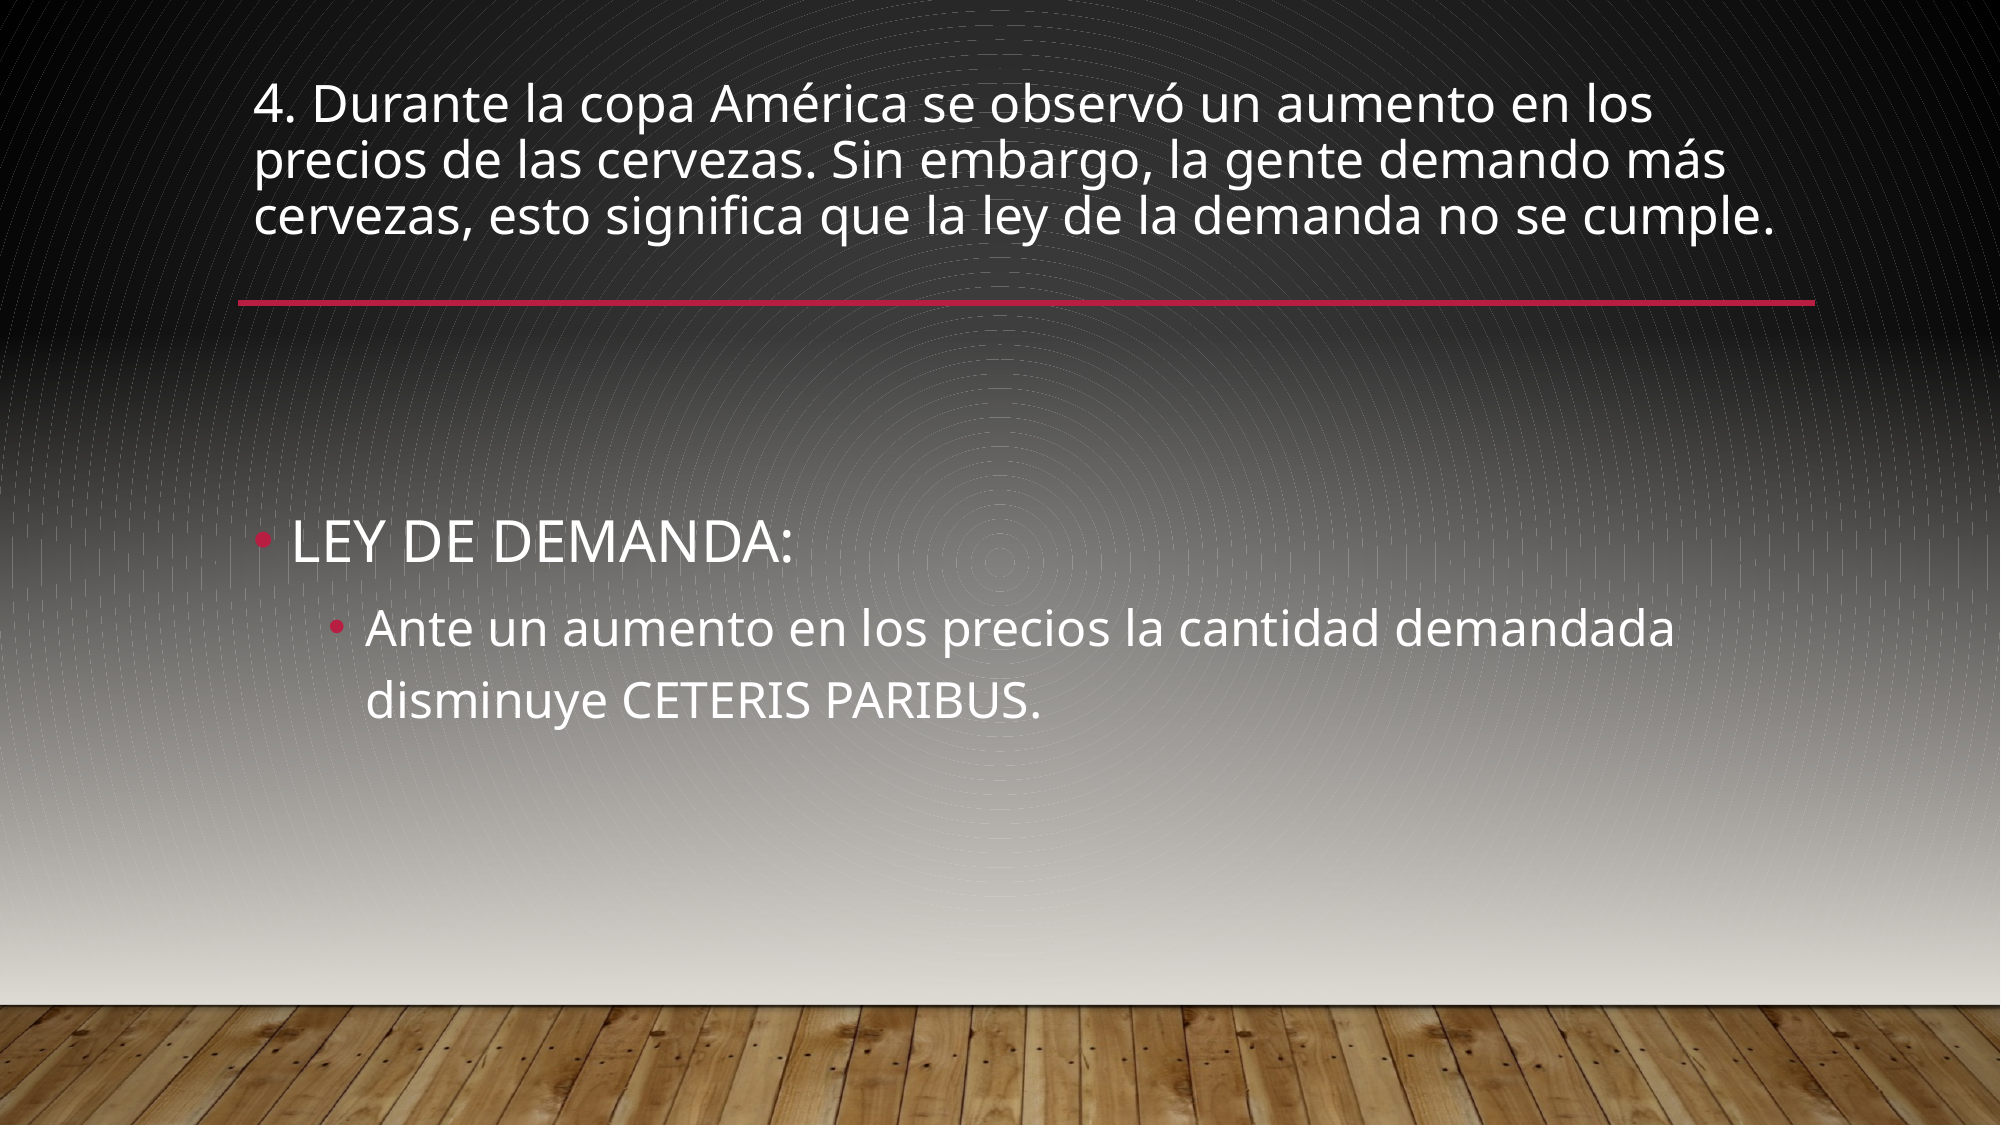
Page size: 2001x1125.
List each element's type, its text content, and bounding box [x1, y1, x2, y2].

list LEY DE DEMANDA: Ante un aumento en los precios la cantidad demandada disminuye CETERIS PARIBUS. [238, 482, 1814, 897]
title 4. Durante la copa América se observó un aumento en los precios de las cervezas. Sin embargo, la gente demando más cervezas, esto significa que la ley de la demanda no se cumple. [238, 68, 1814, 305]
picture [0, 1005, 2000, 1125]
